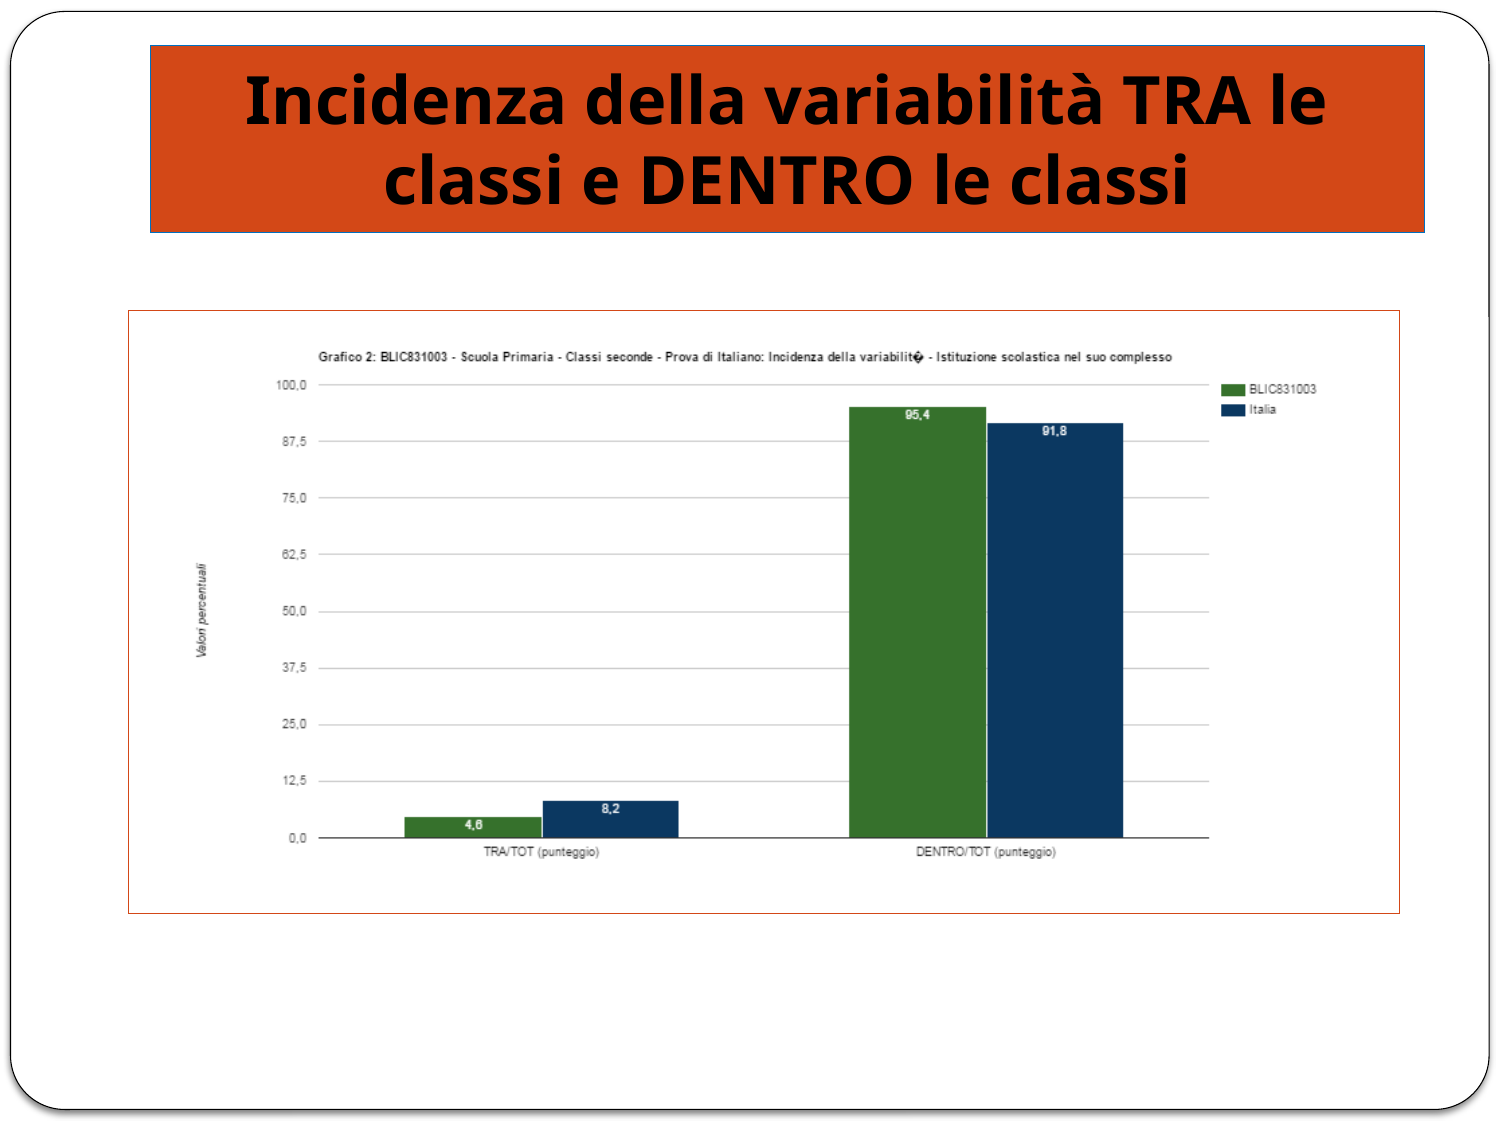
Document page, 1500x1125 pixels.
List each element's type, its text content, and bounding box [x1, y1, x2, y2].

title Incidenza della variabilità TRA le classi e DENTRO le classi [150, 45, 1425, 233]
picture [128, 309, 1400, 915]
